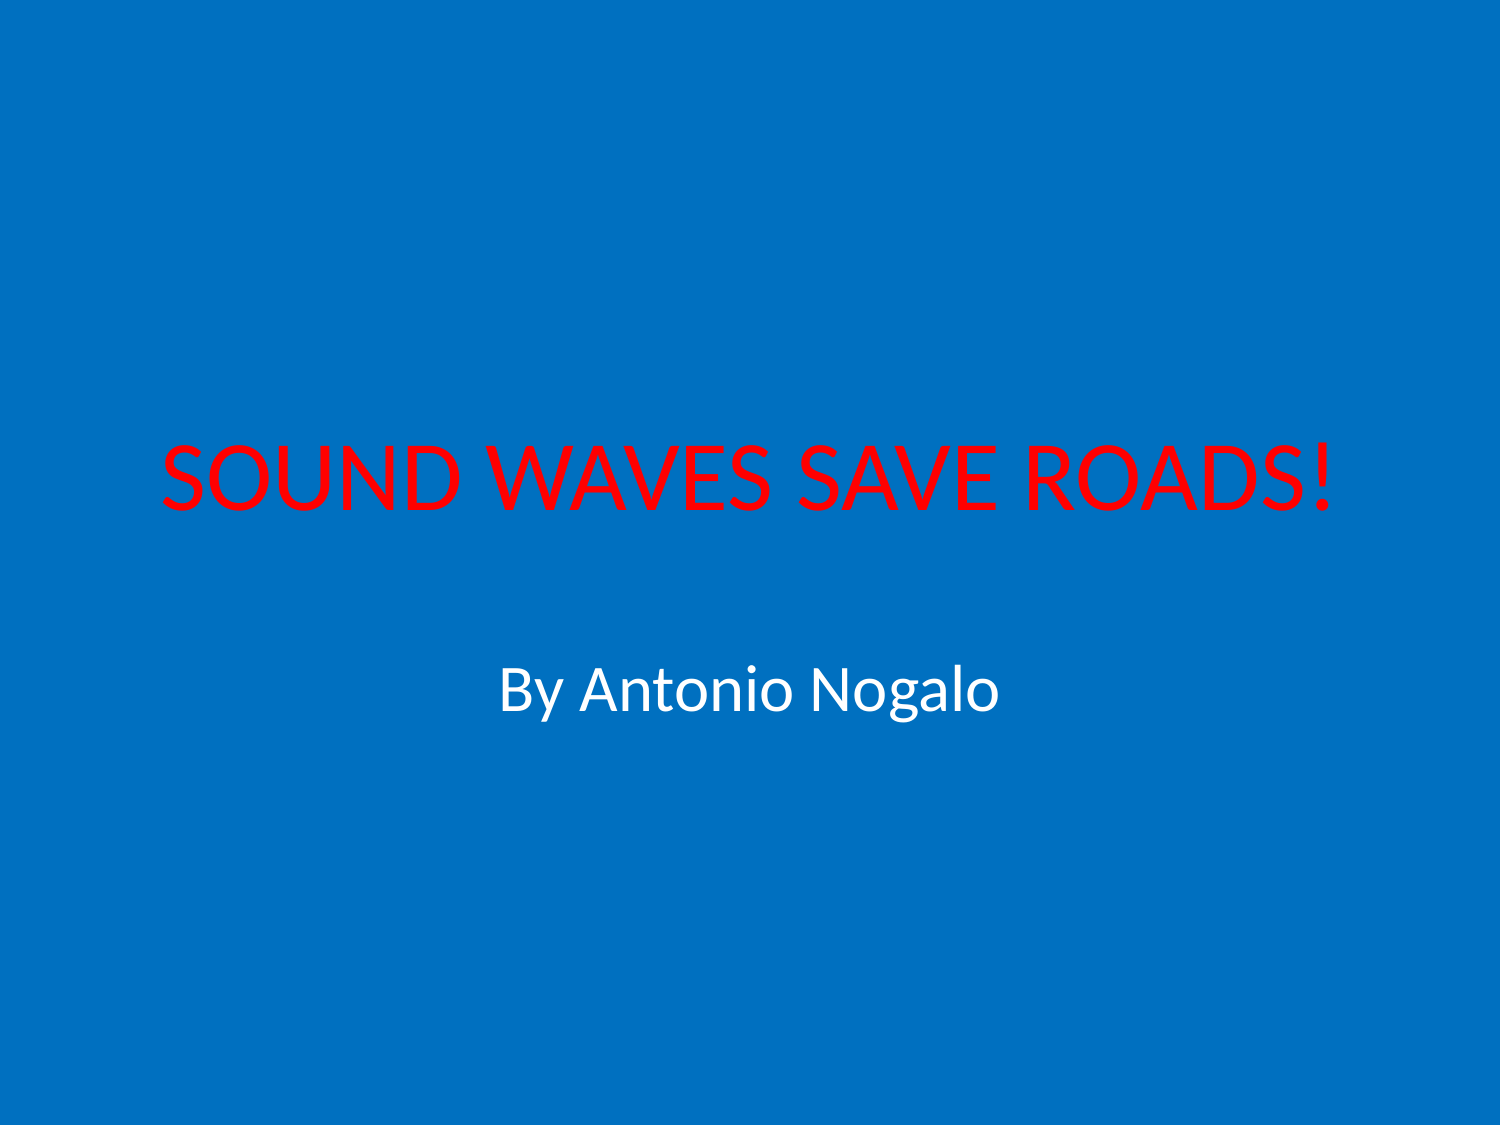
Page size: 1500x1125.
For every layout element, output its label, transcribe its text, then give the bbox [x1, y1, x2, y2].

subtitle By Antonio Nogalo [225, 637, 1275, 925]
title SOUND WAVES SAVE ROADS! [112, 349, 1388, 591]
